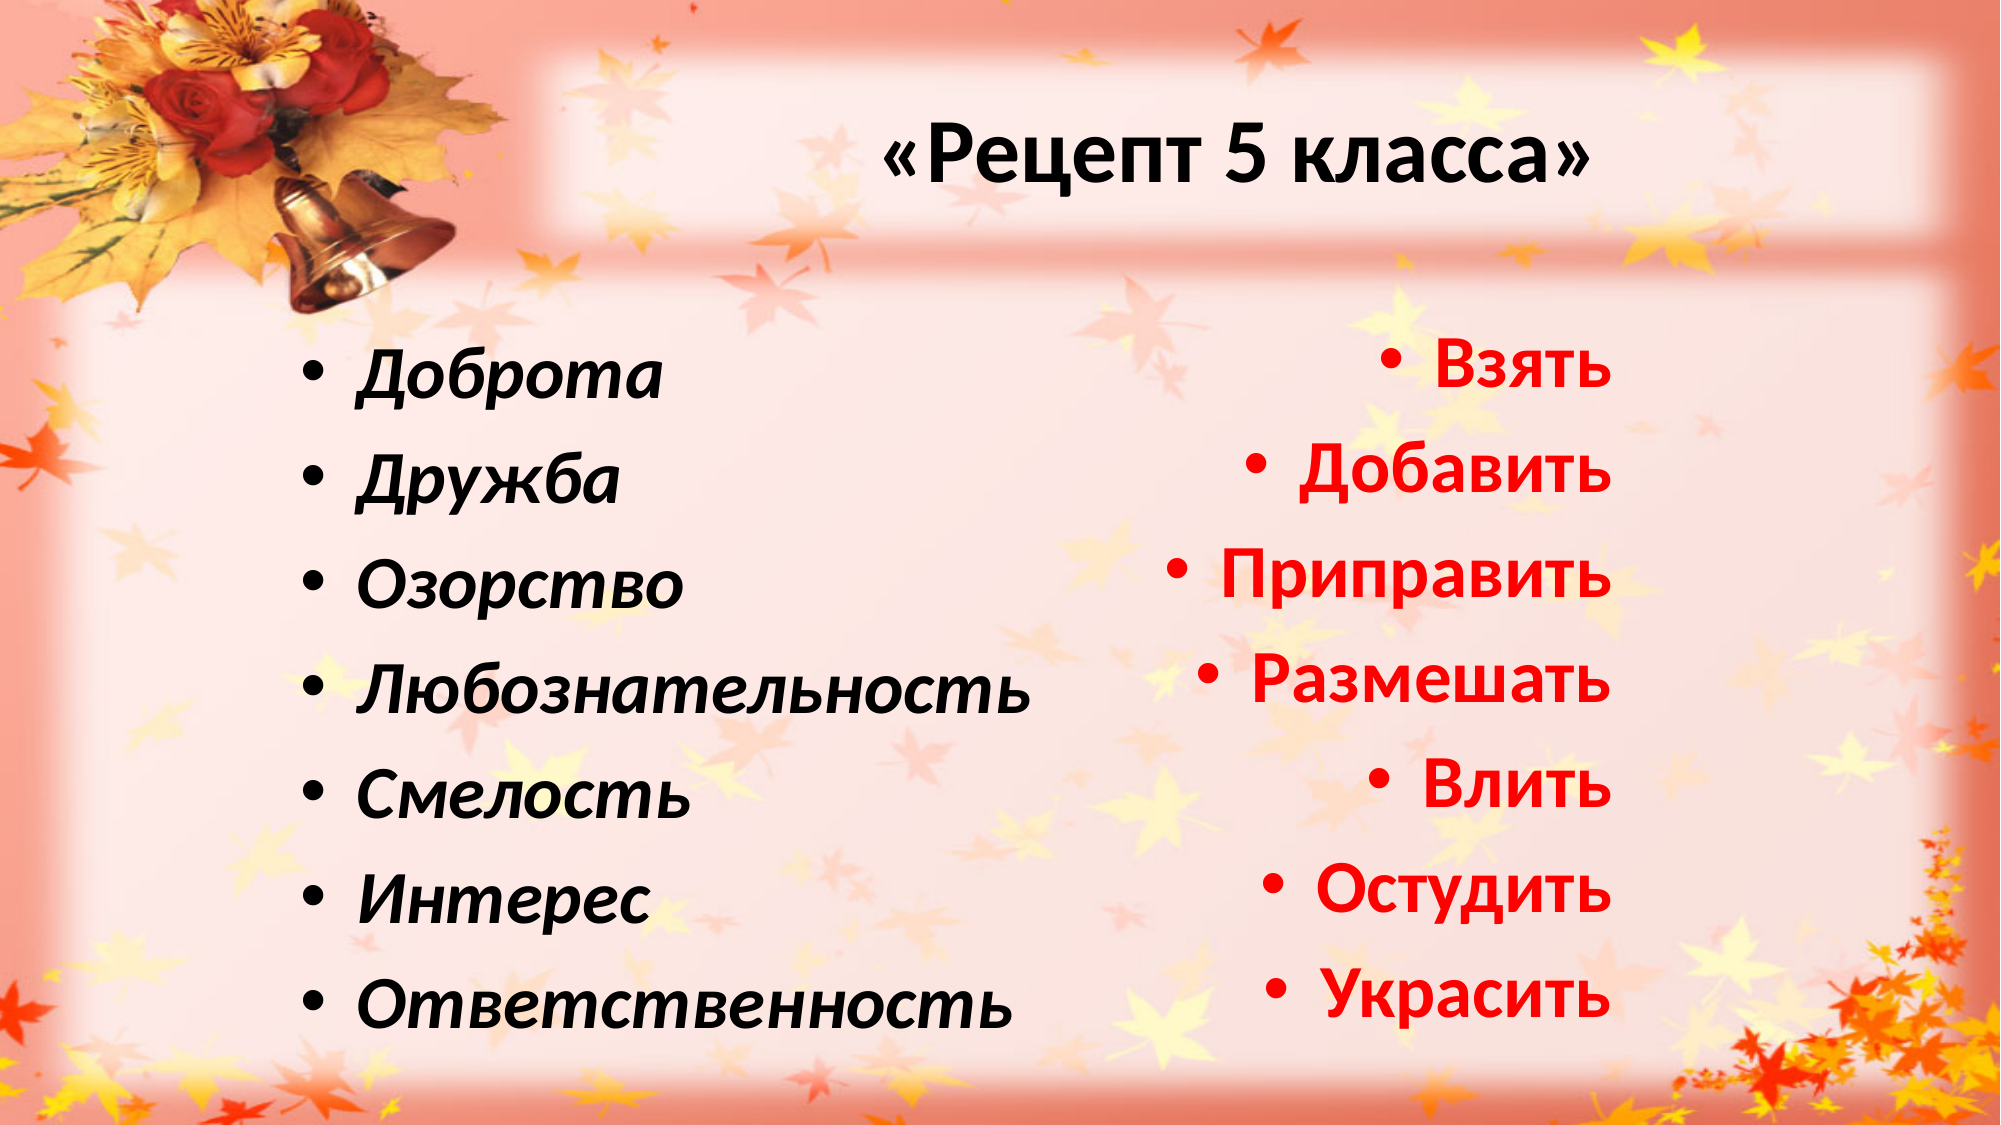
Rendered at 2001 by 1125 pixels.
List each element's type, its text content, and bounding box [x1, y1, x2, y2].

title «Рецепт 5 класса» [577, 58, 1901, 233]
picture [0, 0, 2000, 1125]
list Взять Добавить Приправить Размешать Влить Остудить Украсить [964, 304, 1628, 1055]
list Доброта Дружба Озорство Любознательность Смелость Интерес Ответственность [284, 316, 1059, 1067]
